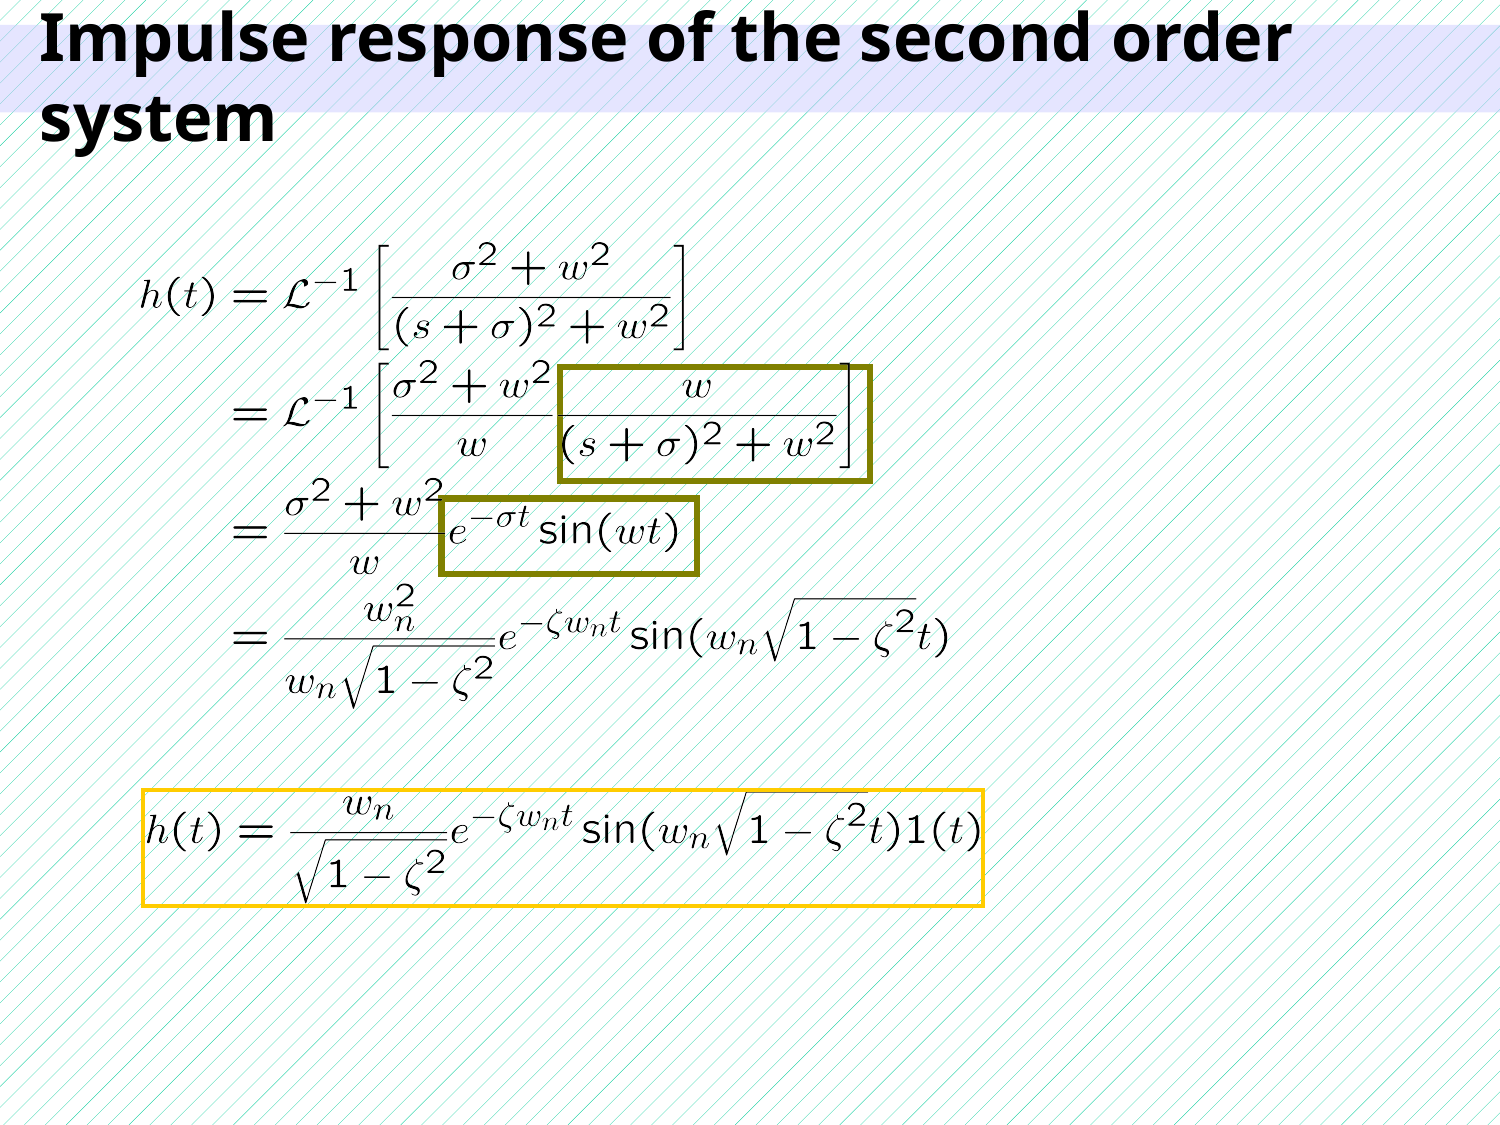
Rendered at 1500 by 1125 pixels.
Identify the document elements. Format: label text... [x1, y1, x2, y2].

picture [144, 791, 982, 905]
title Impulse response of the second order system [24, 24, 1476, 126]
picture [140, 241, 948, 710]
